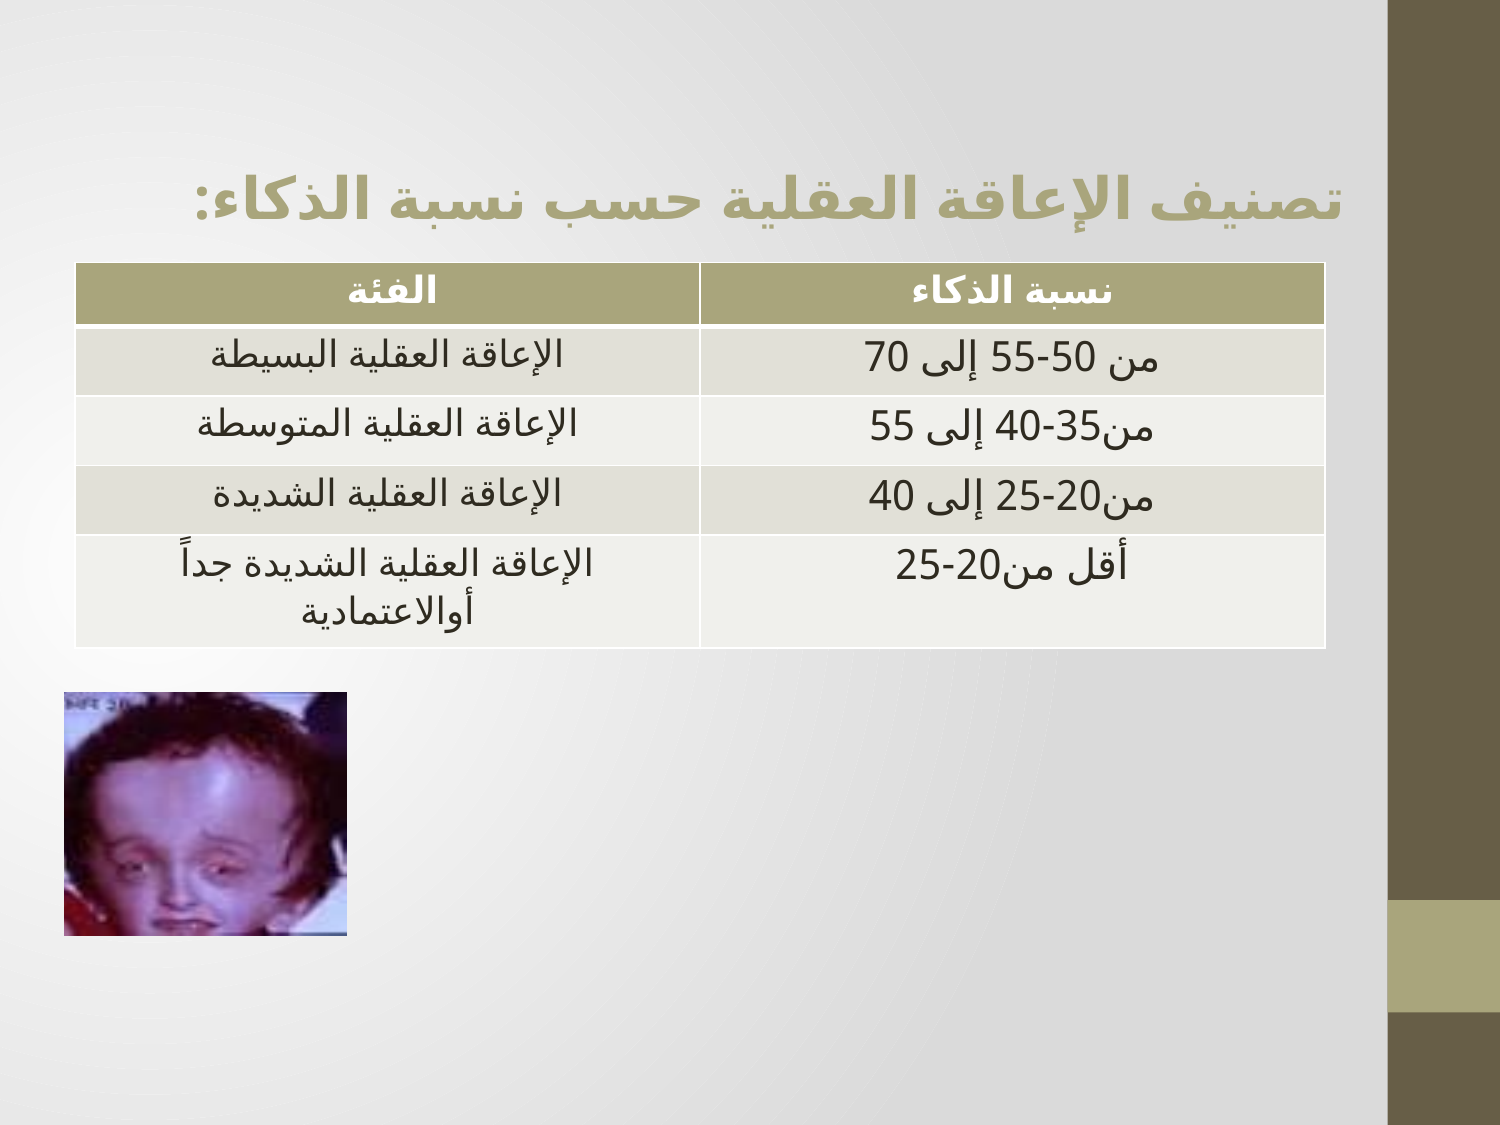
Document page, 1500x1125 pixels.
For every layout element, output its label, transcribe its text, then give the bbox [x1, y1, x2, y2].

table_header نسبة الذكاء [701, 263, 1324, 324]
table_cell الإعاقة العقلية المتوسطة [76, 397, 699, 465]
table_cell الإعاقة العقلية الشديدة [76, 466, 699, 534]
table_cell الإعاقة العقلية الشديدة جداً أوالاعتمادية [76, 536, 699, 647]
table_cell الإعاقة العقلية البسيطة [76, 329, 699, 395]
table_cell من35-40 إلى 55 [701, 397, 1324, 465]
picture [64, 691, 347, 937]
table_cell أقل من20-25 [701, 536, 1324, 647]
table_cell من 50-55 إلى 70 [701, 329, 1324, 395]
list تصنيف الإعاقة العقلية حسب نسبة الذكاء: [0, 82, 1425, 1090]
table_header الفئة [76, 263, 699, 324]
table_cell من20-25 إلى 40 [701, 466, 1324, 534]
